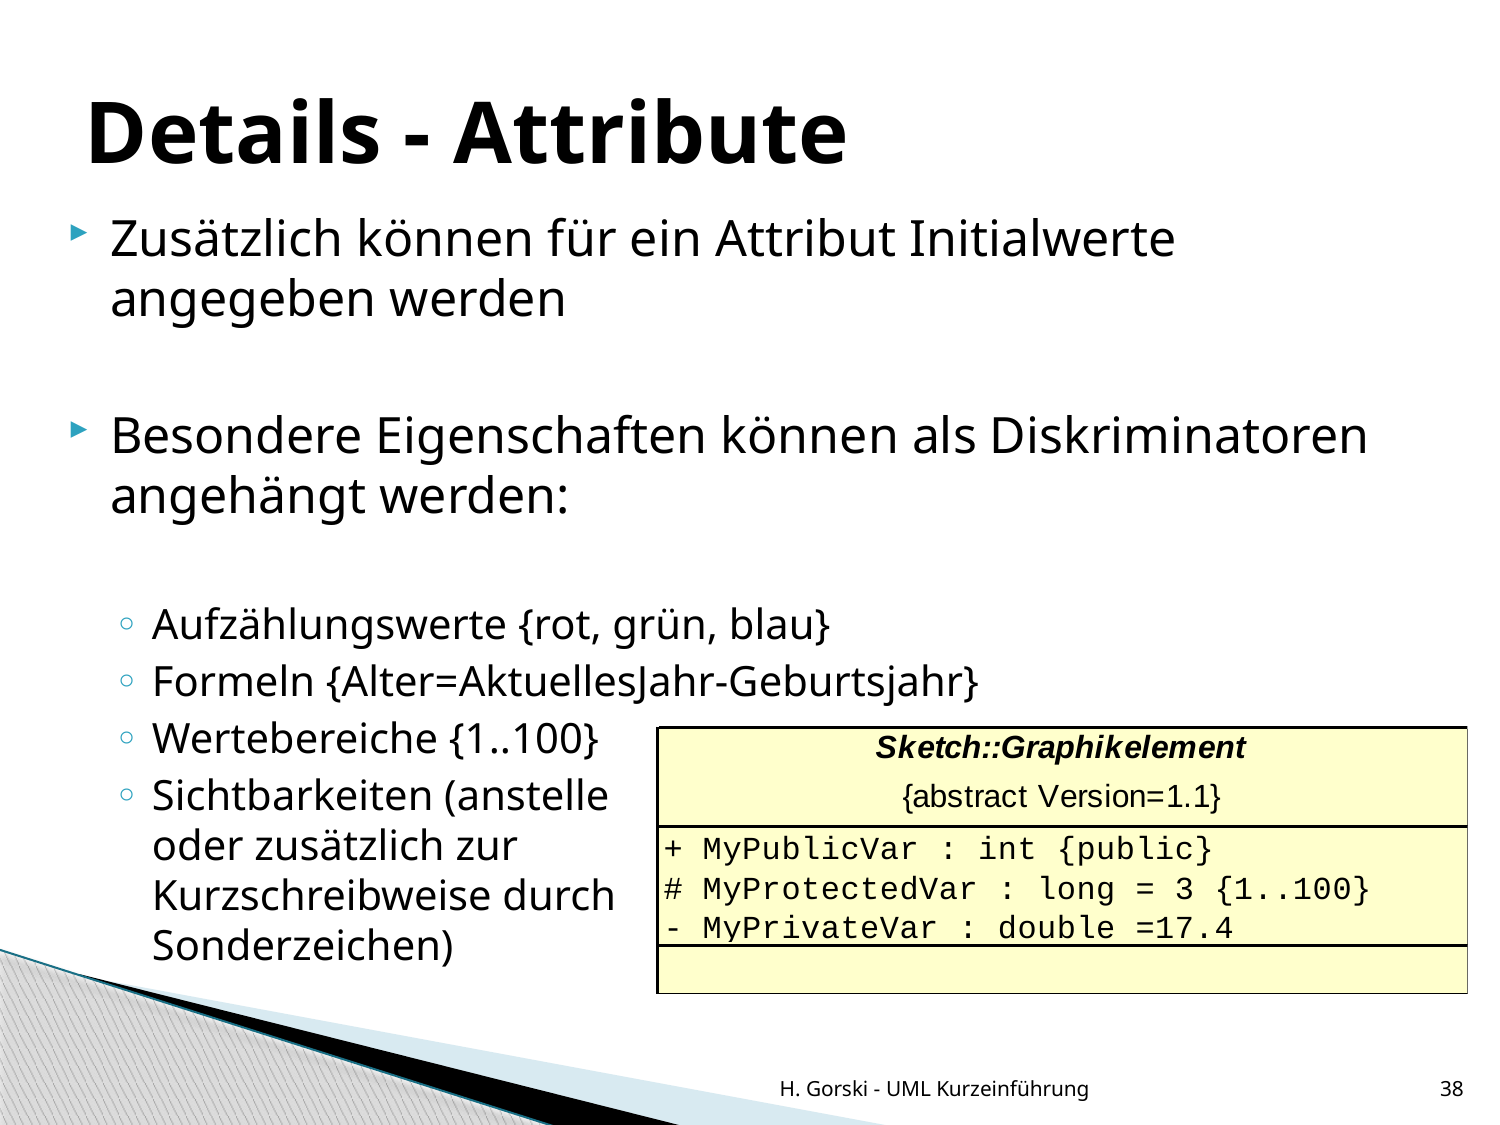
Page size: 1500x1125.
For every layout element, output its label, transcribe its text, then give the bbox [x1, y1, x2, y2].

footer H. Gorski - UML Kurzeinführung [718, 1051, 1105, 1112]
slide_number 38 [1418, 1051, 1479, 1112]
list Zusätzlich können für ein Attribut Initialwerte angegeben werden Besondere Eigenschaften können als Diskriminatoren angehängt werden: Aufzählungswerte {rot, grün, blau} Formeln {Alter=AktuellesJahr-Geburtsjahr} Wertebereiche {1..100} Sichtbarkeiten (anstelle oder zusätzlich zur Kurzschreibweise durch Sonderzeichen) [35, 199, 1454, 1032]
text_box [655, 726, 1471, 997]
title Details - Attribute [70, 35, 1421, 199]
